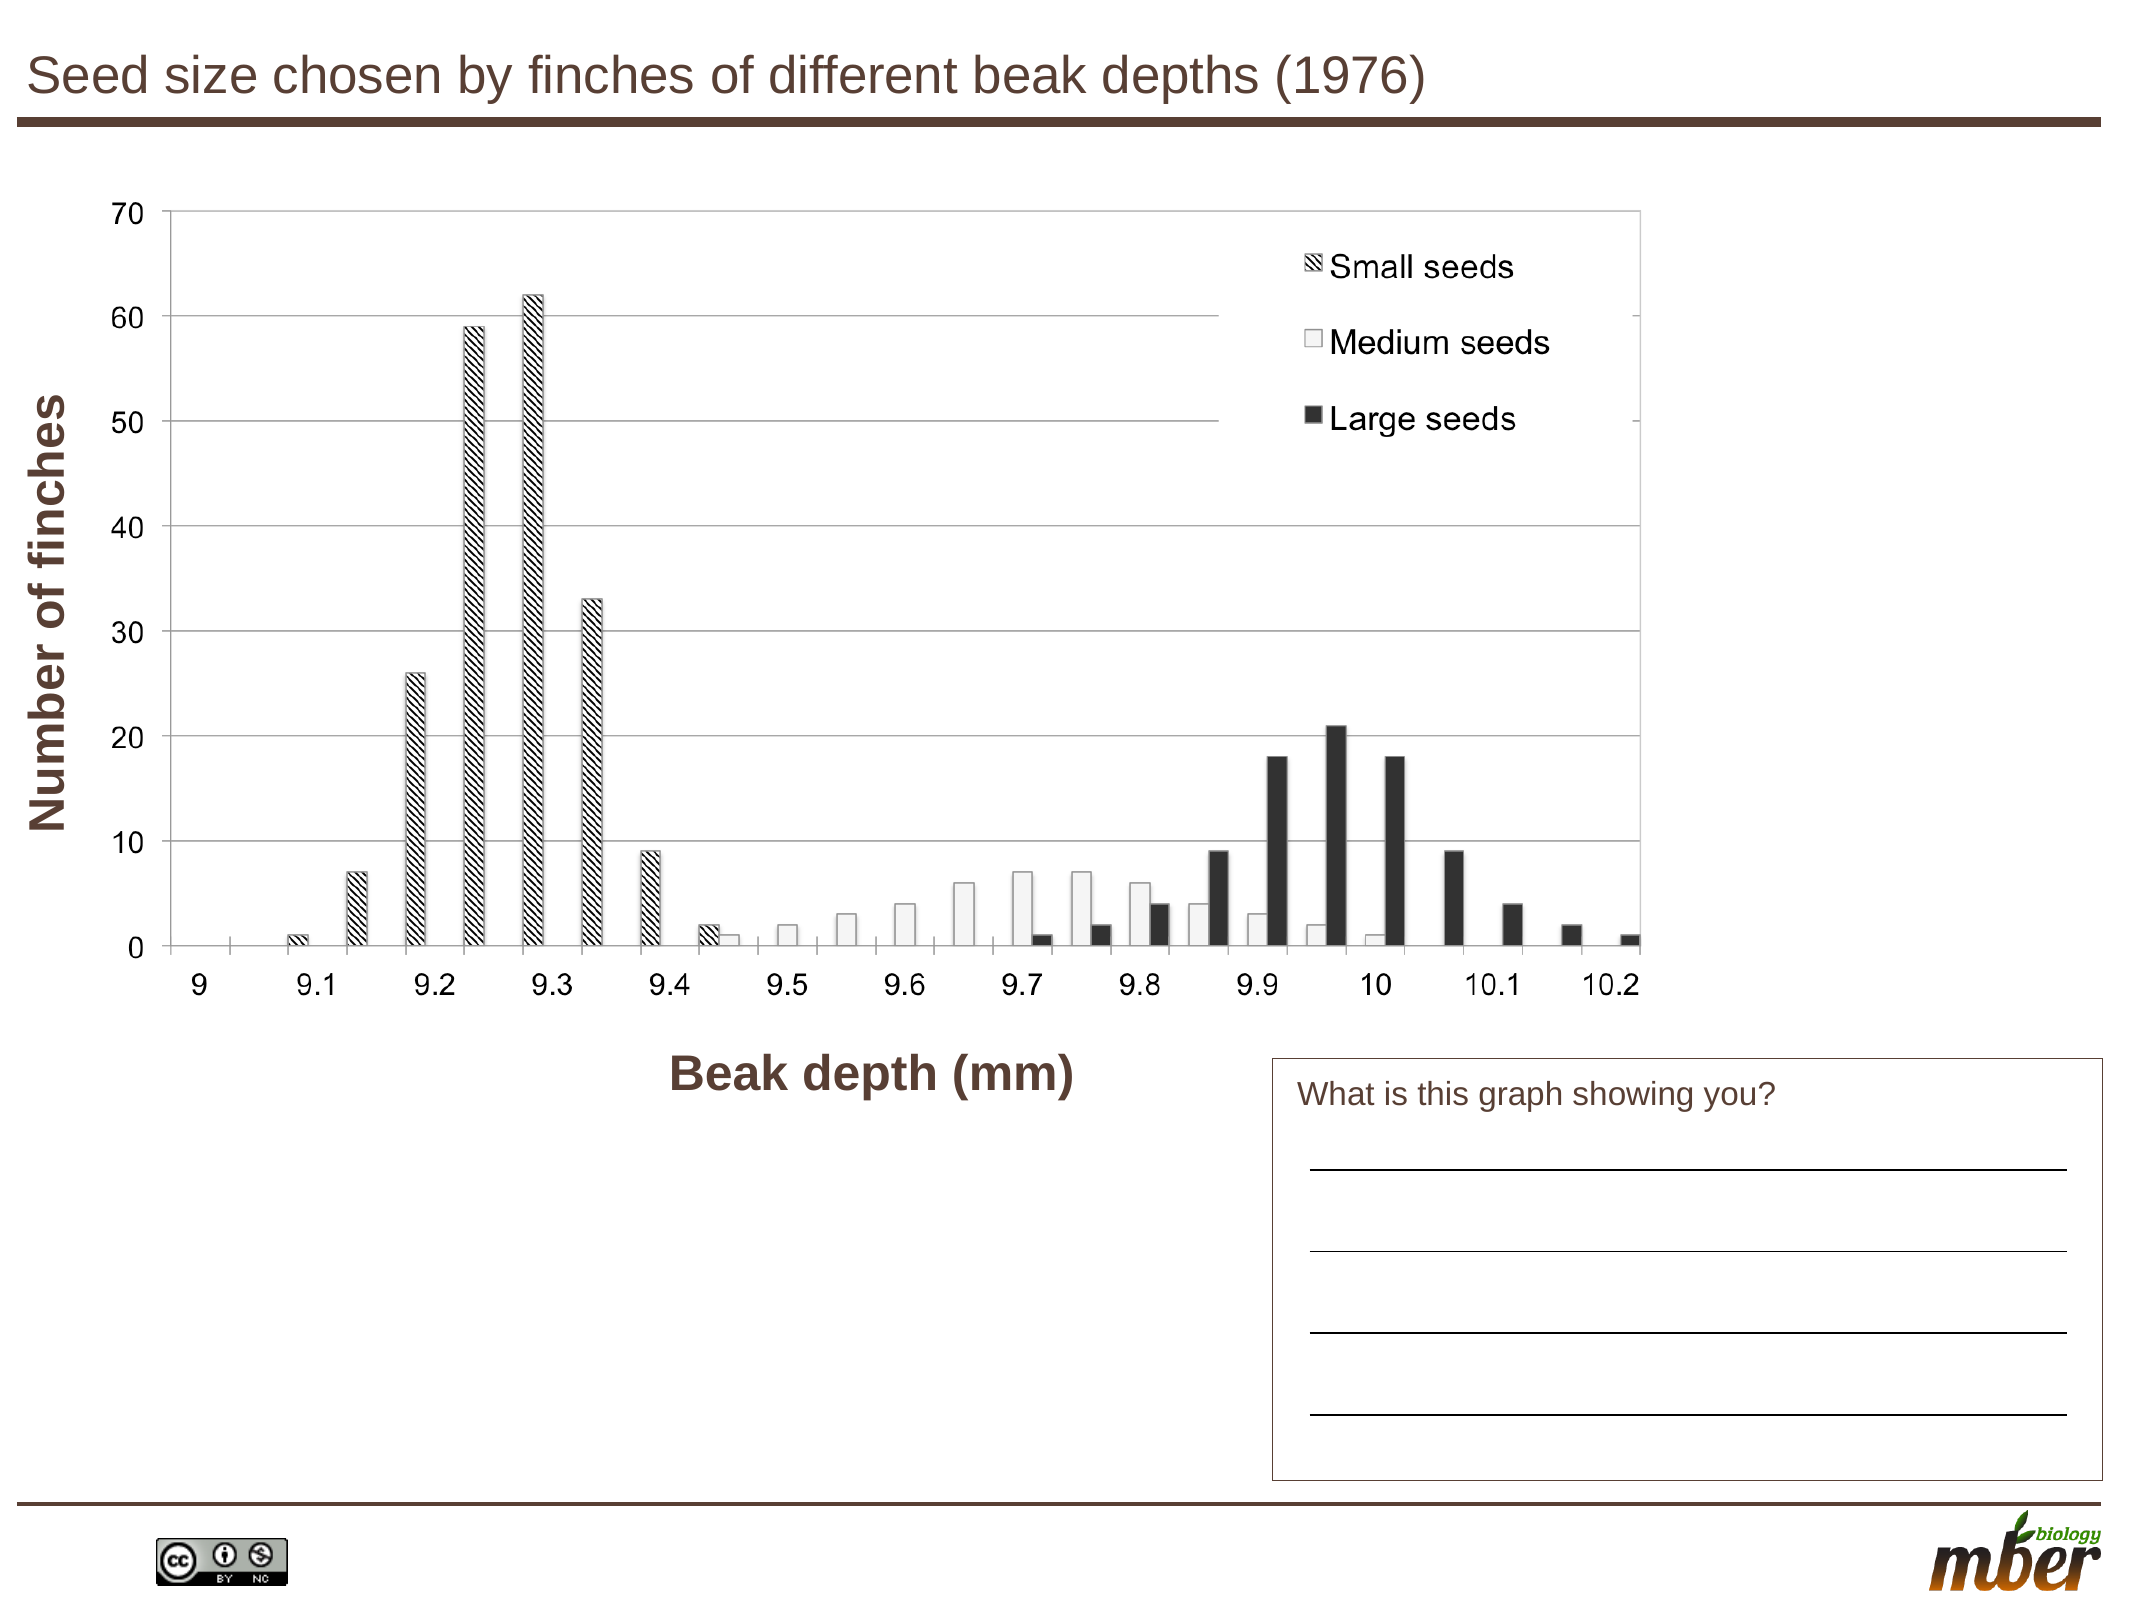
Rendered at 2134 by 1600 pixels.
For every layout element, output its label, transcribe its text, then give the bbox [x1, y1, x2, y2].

text_box Number of finches [5, 252, 82, 842]
picture [1929, 1510, 2101, 1591]
picture [92, 167, 1661, 1026]
picture [156, 1538, 288, 1586]
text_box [1272, 1058, 2104, 1497]
title Seed size chosen by finches of different beak depths (1976) [17, 31, 1736, 114]
text_box Beak depth (mm) [660, 1033, 1215, 1110]
